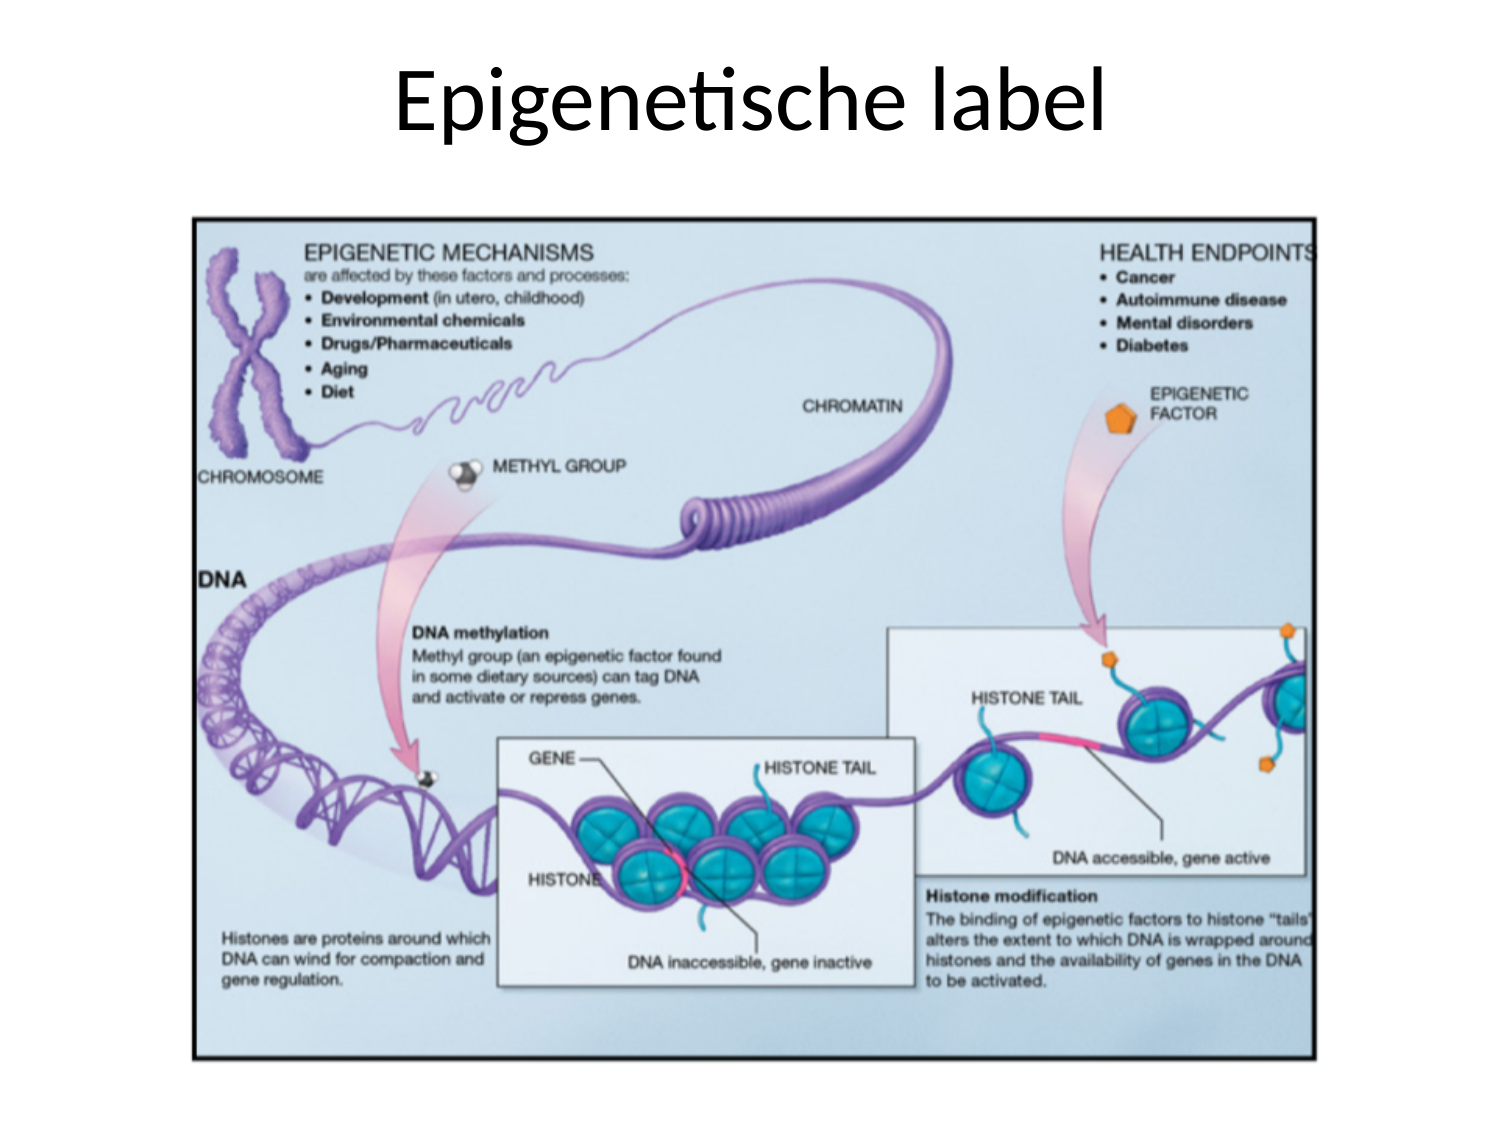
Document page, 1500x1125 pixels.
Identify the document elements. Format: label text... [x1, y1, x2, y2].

title Epigenetische label [76, 0, 1427, 188]
picture [182, 207, 1325, 1070]
